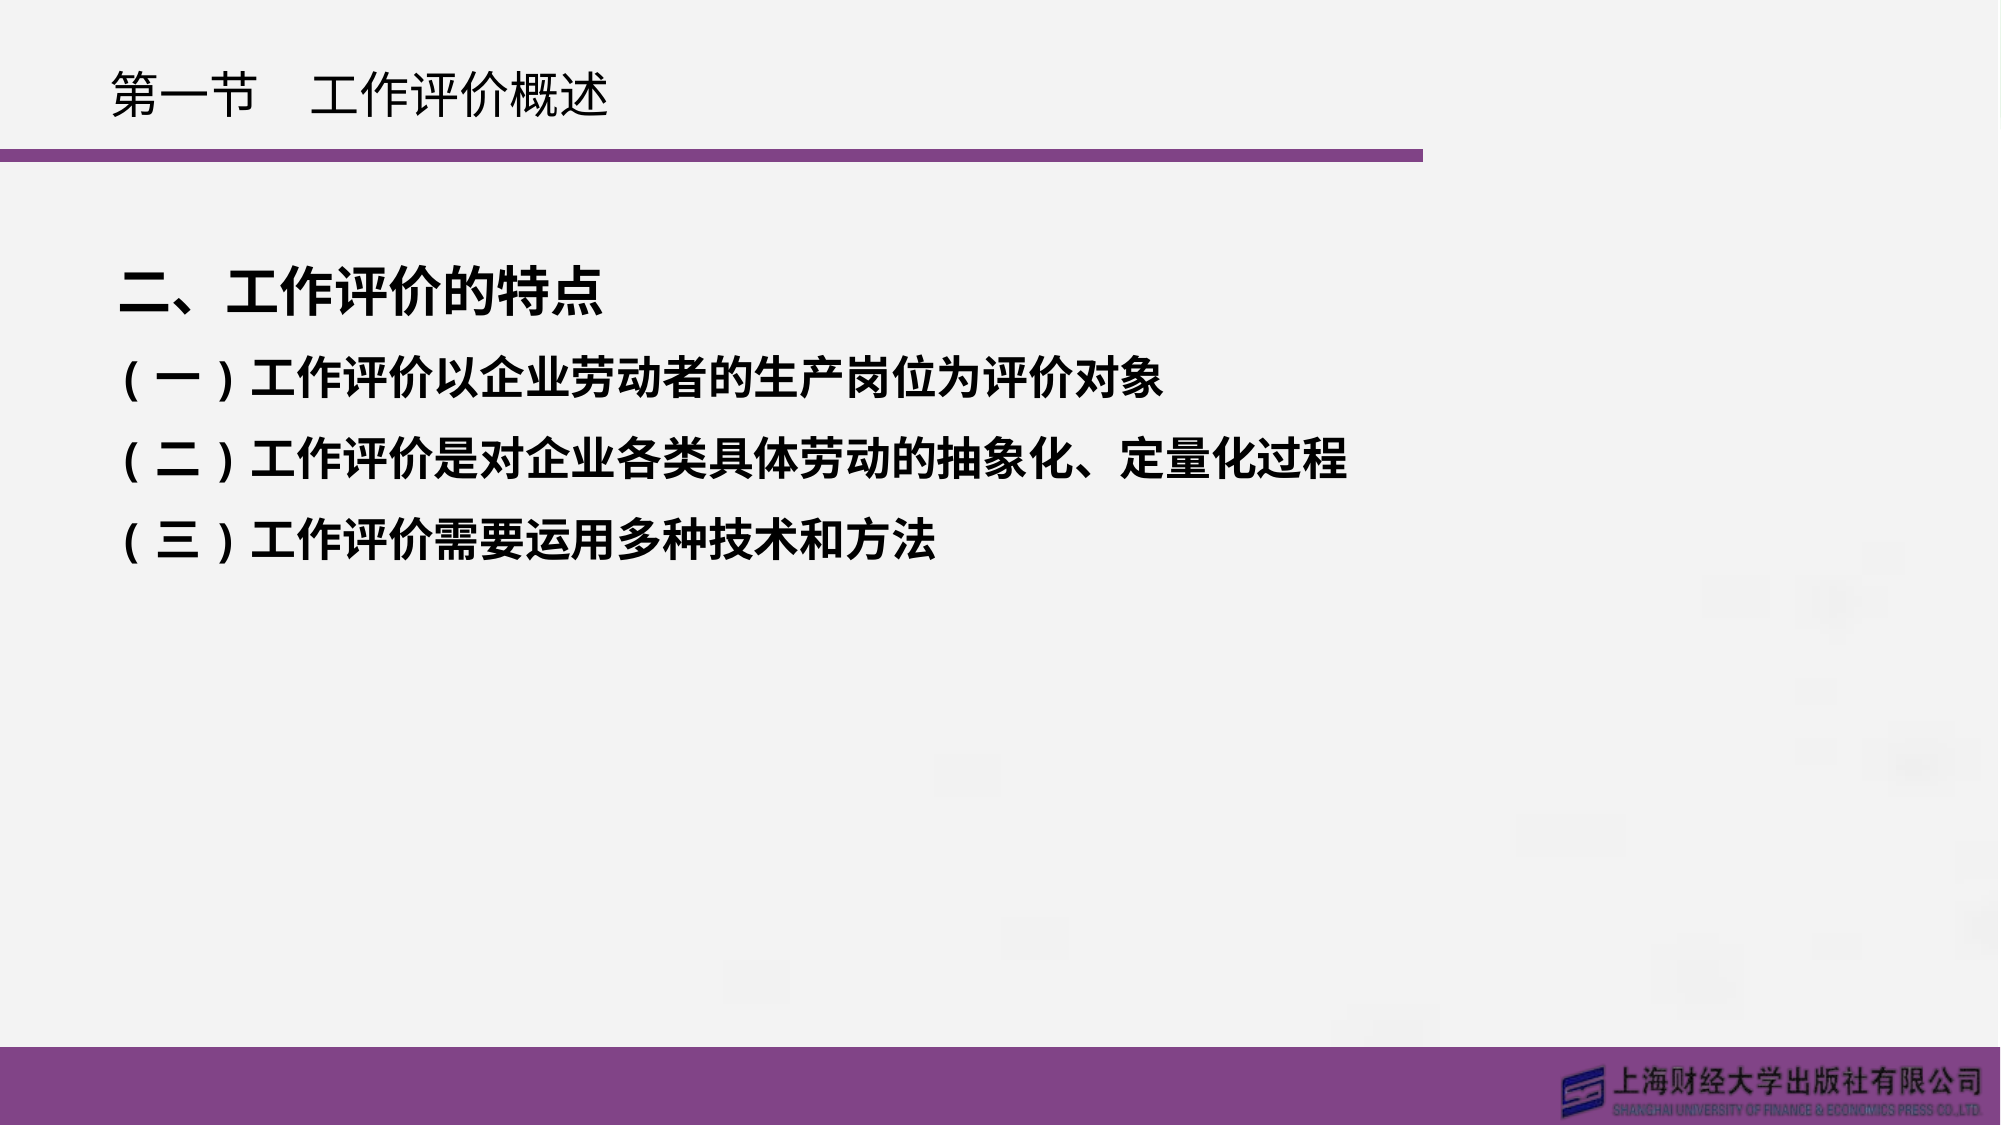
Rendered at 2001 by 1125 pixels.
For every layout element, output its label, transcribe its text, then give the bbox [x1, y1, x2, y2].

picture [0, 0, 2001, 1125]
title 第一节 工作评价概述 [94, 42, 1451, 146]
list 二、工作评价的特点 (一)工作评价以企业劳动者的生产岗位为评价对象 (二)工作评价是对企业各类具体劳动的抽象化、定量化过程 (三)工作评价需要运用多种技术和方法 [102, 233, 1898, 1032]
